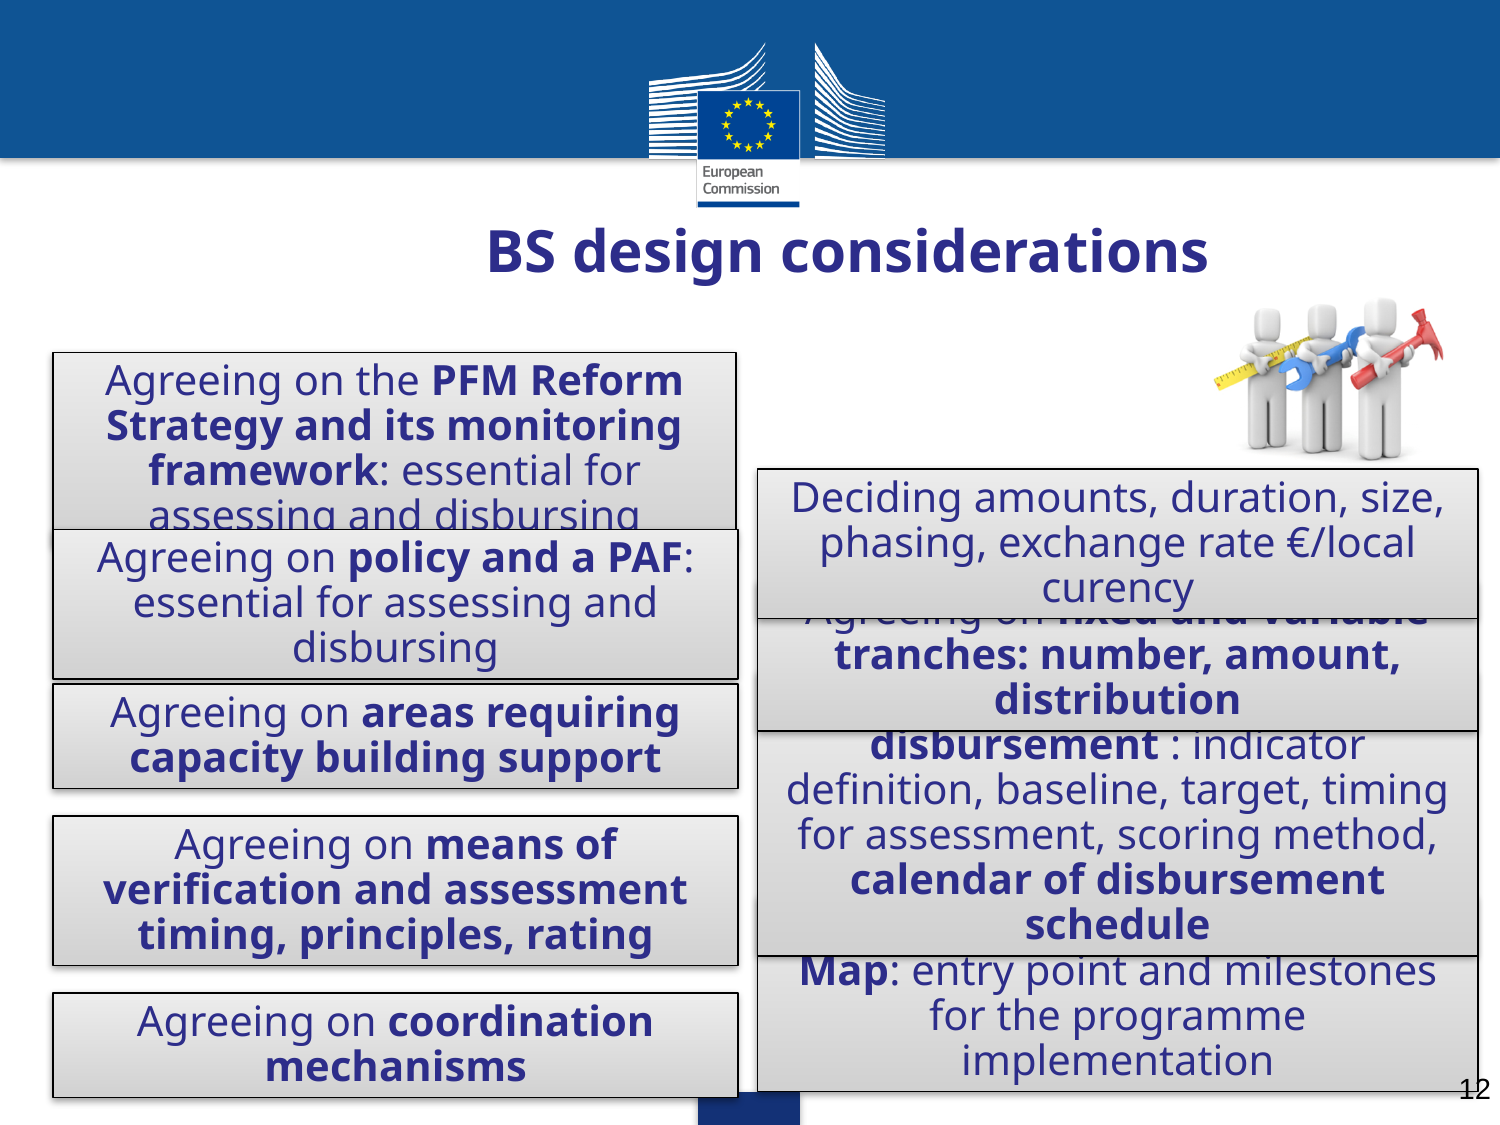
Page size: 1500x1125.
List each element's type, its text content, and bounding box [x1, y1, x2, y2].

text_box Agreeing on fixed and variable tranches: number, amount, distribution [757, 626, 1479, 732]
text_box Agreeing on means of verification and assessment timing, principles, rating [52, 815, 739, 966]
picture [649, 42, 885, 172]
text_box Agreeing on triggers for disbursement : indicator definition, baseline, target, timing for assessment, scoring method, calendar of disbursement schedule [757, 738, 1479, 957]
text_box Agreeing on policy and a PAF: essential for assessing and disbursing [52, 529, 739, 680]
text_box Agreeing on the PFM Reform Strategy and its monitoring framework: essential for assessing and disbursing [52, 352, 737, 528]
picture [1208, 278, 1454, 471]
text_box Agreeing on coordination mechanisms [52, 992, 739, 1098]
text_box Agreeing on Transparency Road Map: entry point and milestones for the programme implementation [757, 962, 1479, 1092]
title BS design considerations [0, 172, 1500, 327]
text_box Deciding amounts, duration, size, phasing, exchange rate €/local curency [757, 468, 1479, 619]
slide_number 12 [1155, 1062, 1500, 1125]
text_box Agreeing on areas requiring capacity building support [52, 683, 739, 789]
